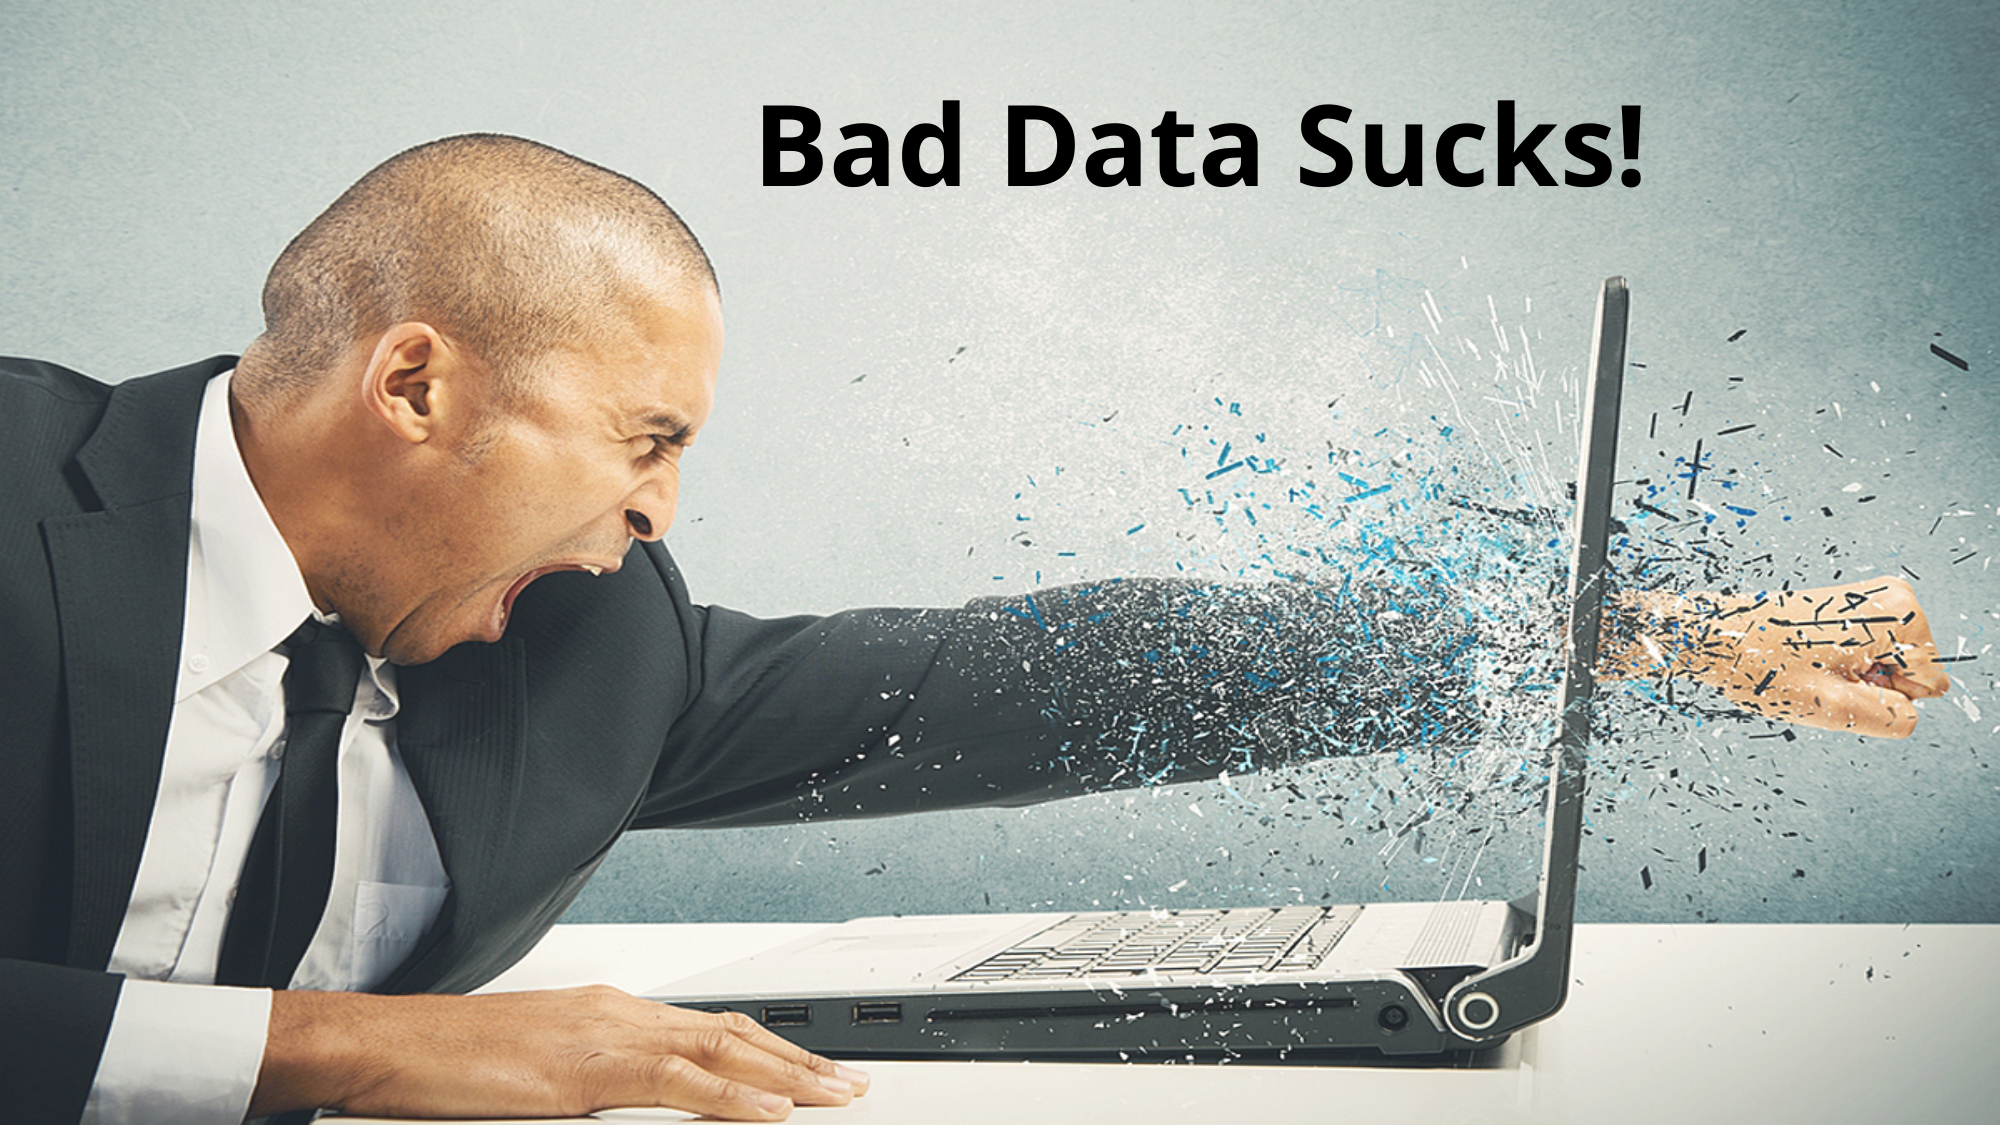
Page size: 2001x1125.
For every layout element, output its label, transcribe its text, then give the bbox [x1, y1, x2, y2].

title Bad Data Sucks! [718, 41, 1684, 259]
